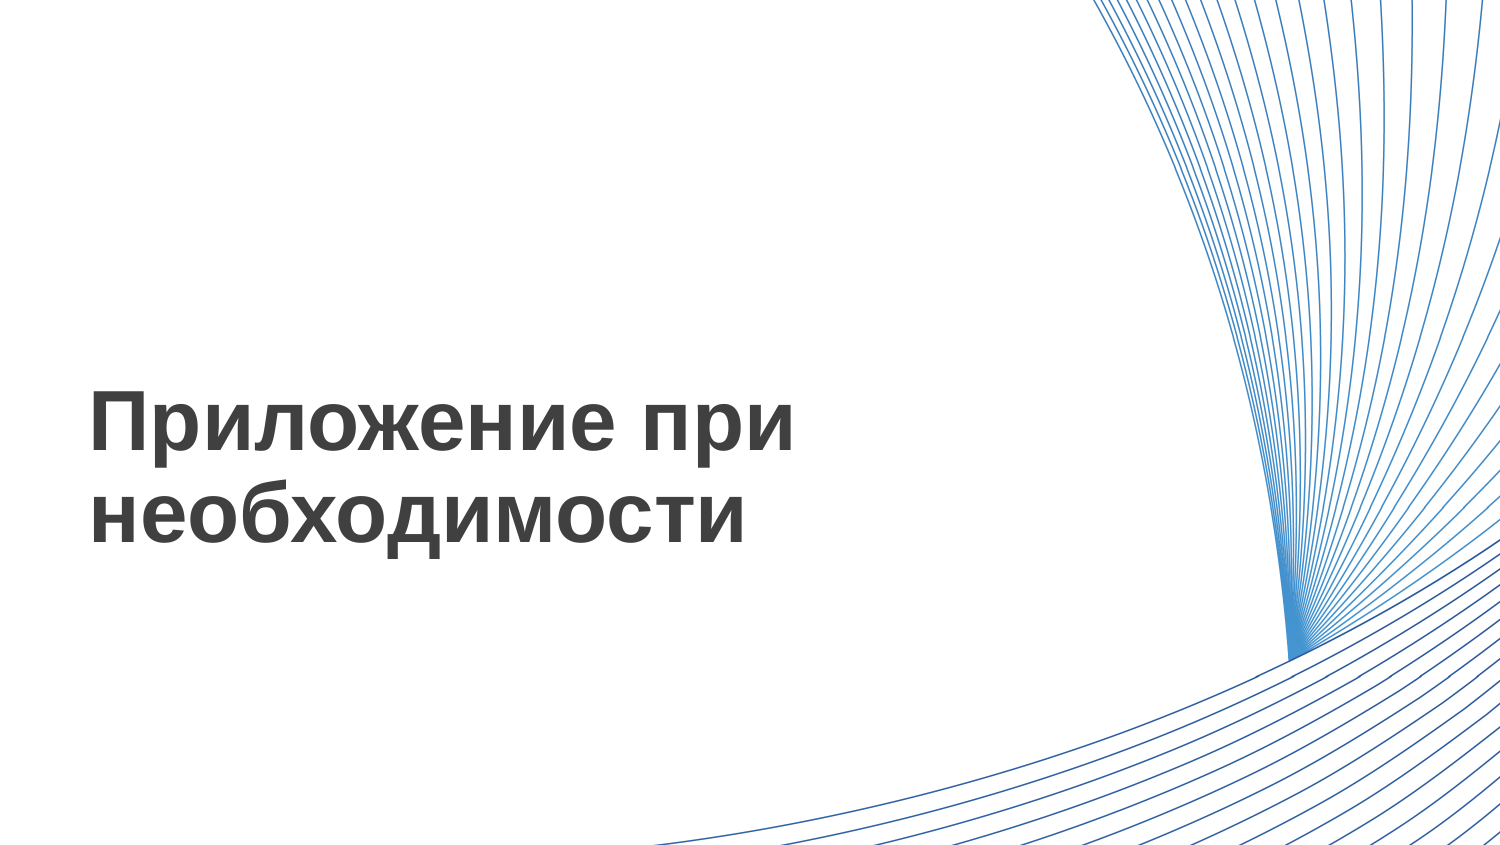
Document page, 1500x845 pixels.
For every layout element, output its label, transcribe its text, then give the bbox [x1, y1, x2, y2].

picture [0, 0, 1500, 845]
title Приложение при необходимости [88, 377, 993, 544]
